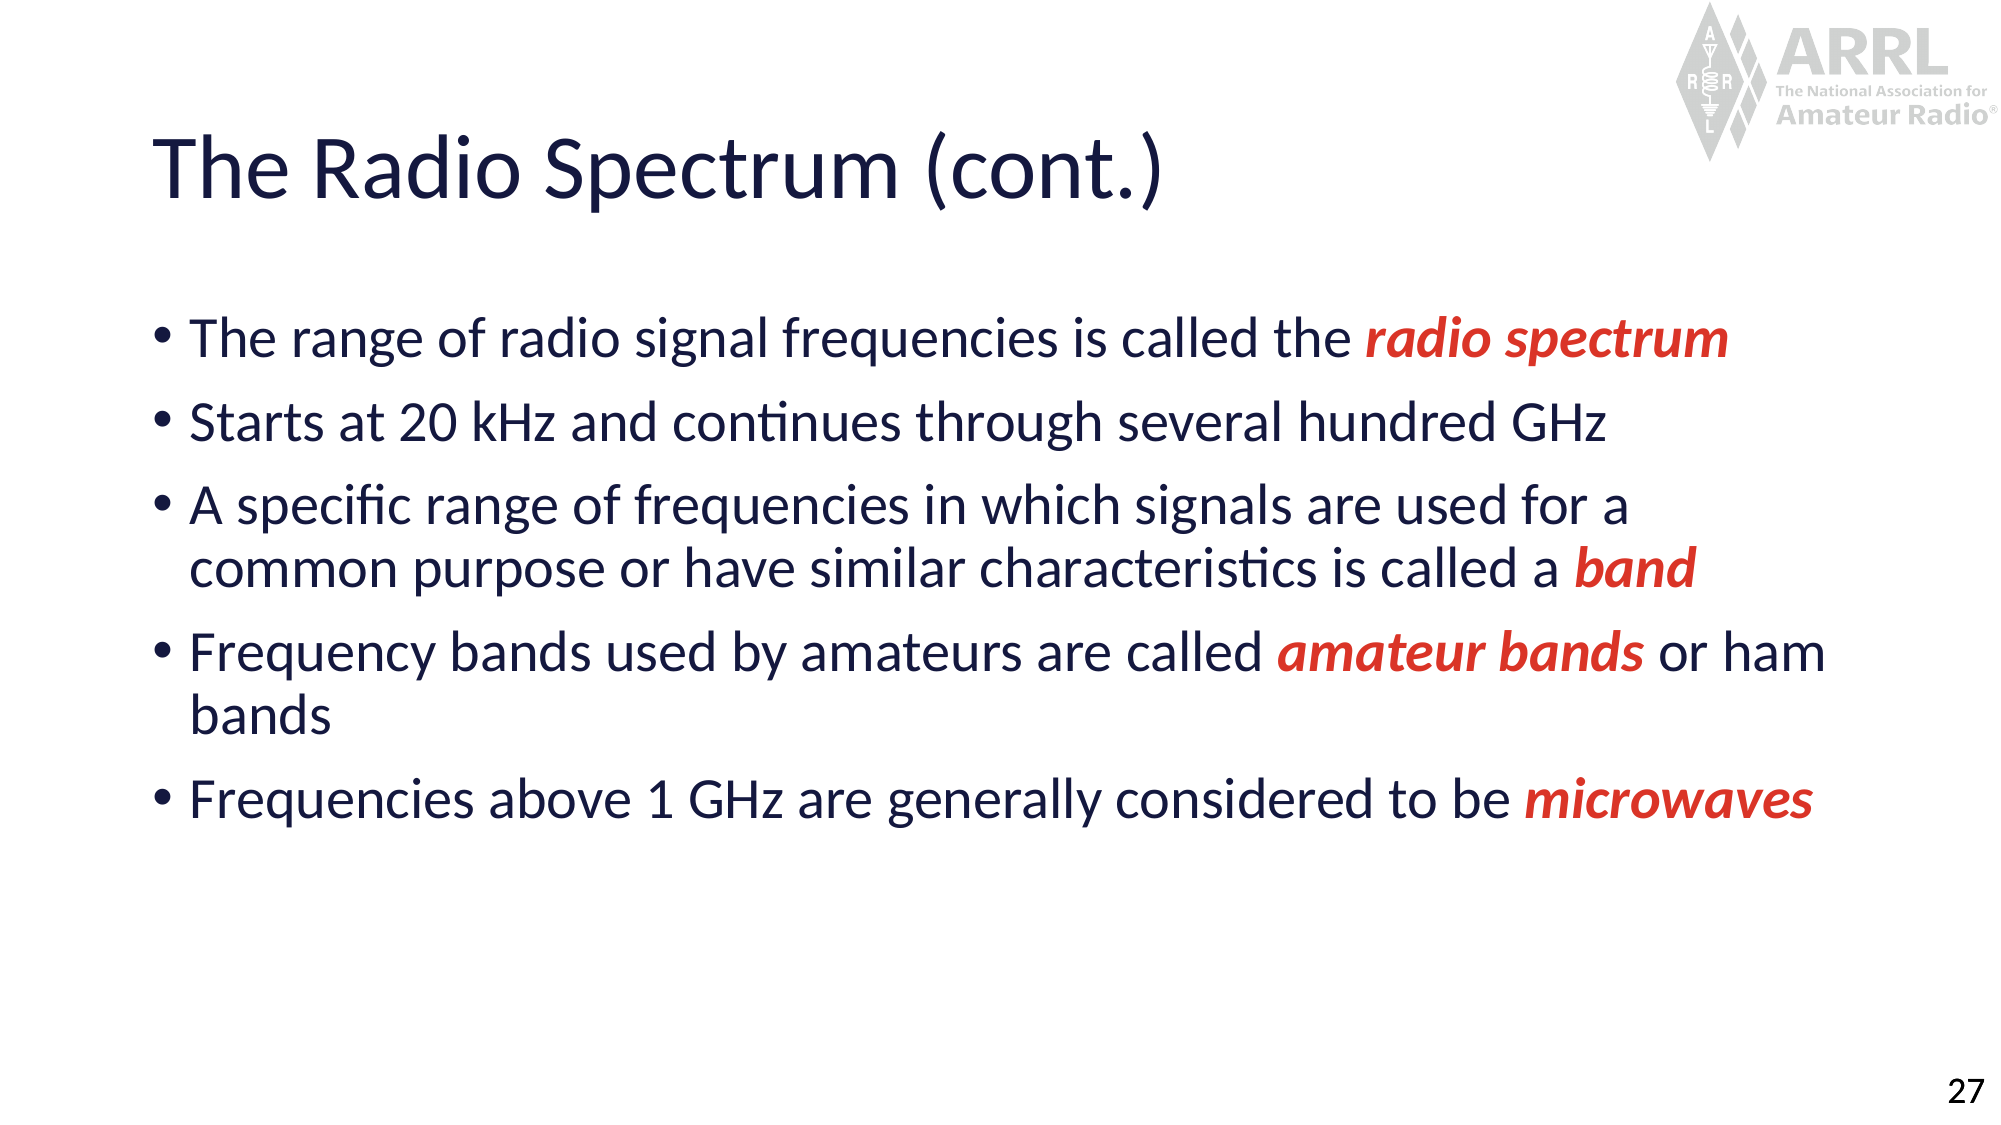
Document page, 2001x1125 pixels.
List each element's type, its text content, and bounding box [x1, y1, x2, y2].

title The Radio Spectrum (cont.) [137, 59, 1863, 278]
picture [1674, 0, 2000, 164]
list The range of radio signal frequencies is called the radio spectrum Starts at 20 kHz and continues through several hundred GHz A specific range of frequencies in which signals are used for a common purpose or have similar characteristics is called a band Frequency bands used by amateurs are called amateur bands or ham bands Frequencies above 1 GHz are generally considered to be microwaves [137, 299, 1863, 1014]
